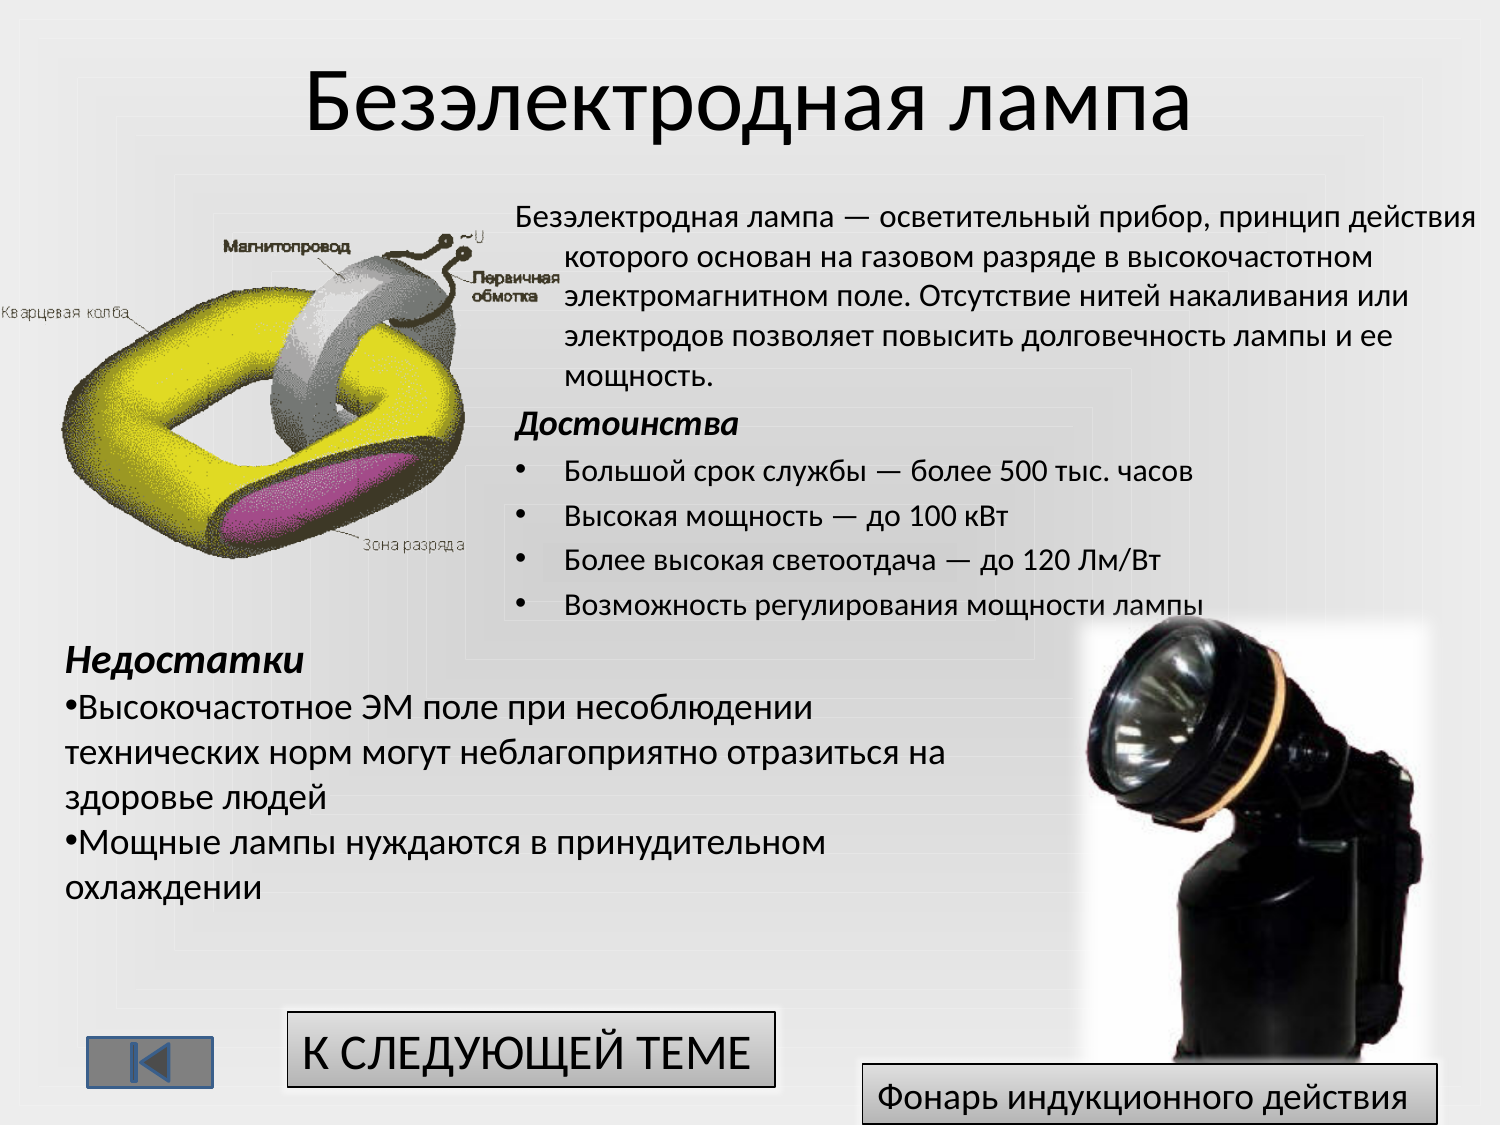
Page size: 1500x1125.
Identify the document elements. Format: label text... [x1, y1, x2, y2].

picture [0, 228, 563, 563]
text_box Фонарь индукционного действия [862, 1063, 1054, 1125]
text_box Недостатки Высокочастотное ЭМ поле при несоблюдении технических норм могут неблагоприятно отразиться на здоровье людей Мощные лампы нуждаются в принудительном охлаждении [50, 624, 975, 960]
text_box К следующей теме [287, 1011, 776, 1088]
title Безэлектродная лампа [75, 0, 1425, 188]
picture [1061, 603, 1449, 1125]
list Безэлектродная лампа — осветительный прибор, принцип действия которого основан на газовом разряде в высокочастотном электромагнитном поле. Отсутствие нитей накаливания или электродов позволяет повысить долговечность лампы и ее мощность. Достоинства Большой срок службы — более 500 тыс. часов Высокая мощность — до 100 кВт Более высокая светоотдача — до 120 Лм/Вт Возможность регулирования мощности лампы [500, 187, 1500, 638]
text_box [86, 1036, 214, 1089]
